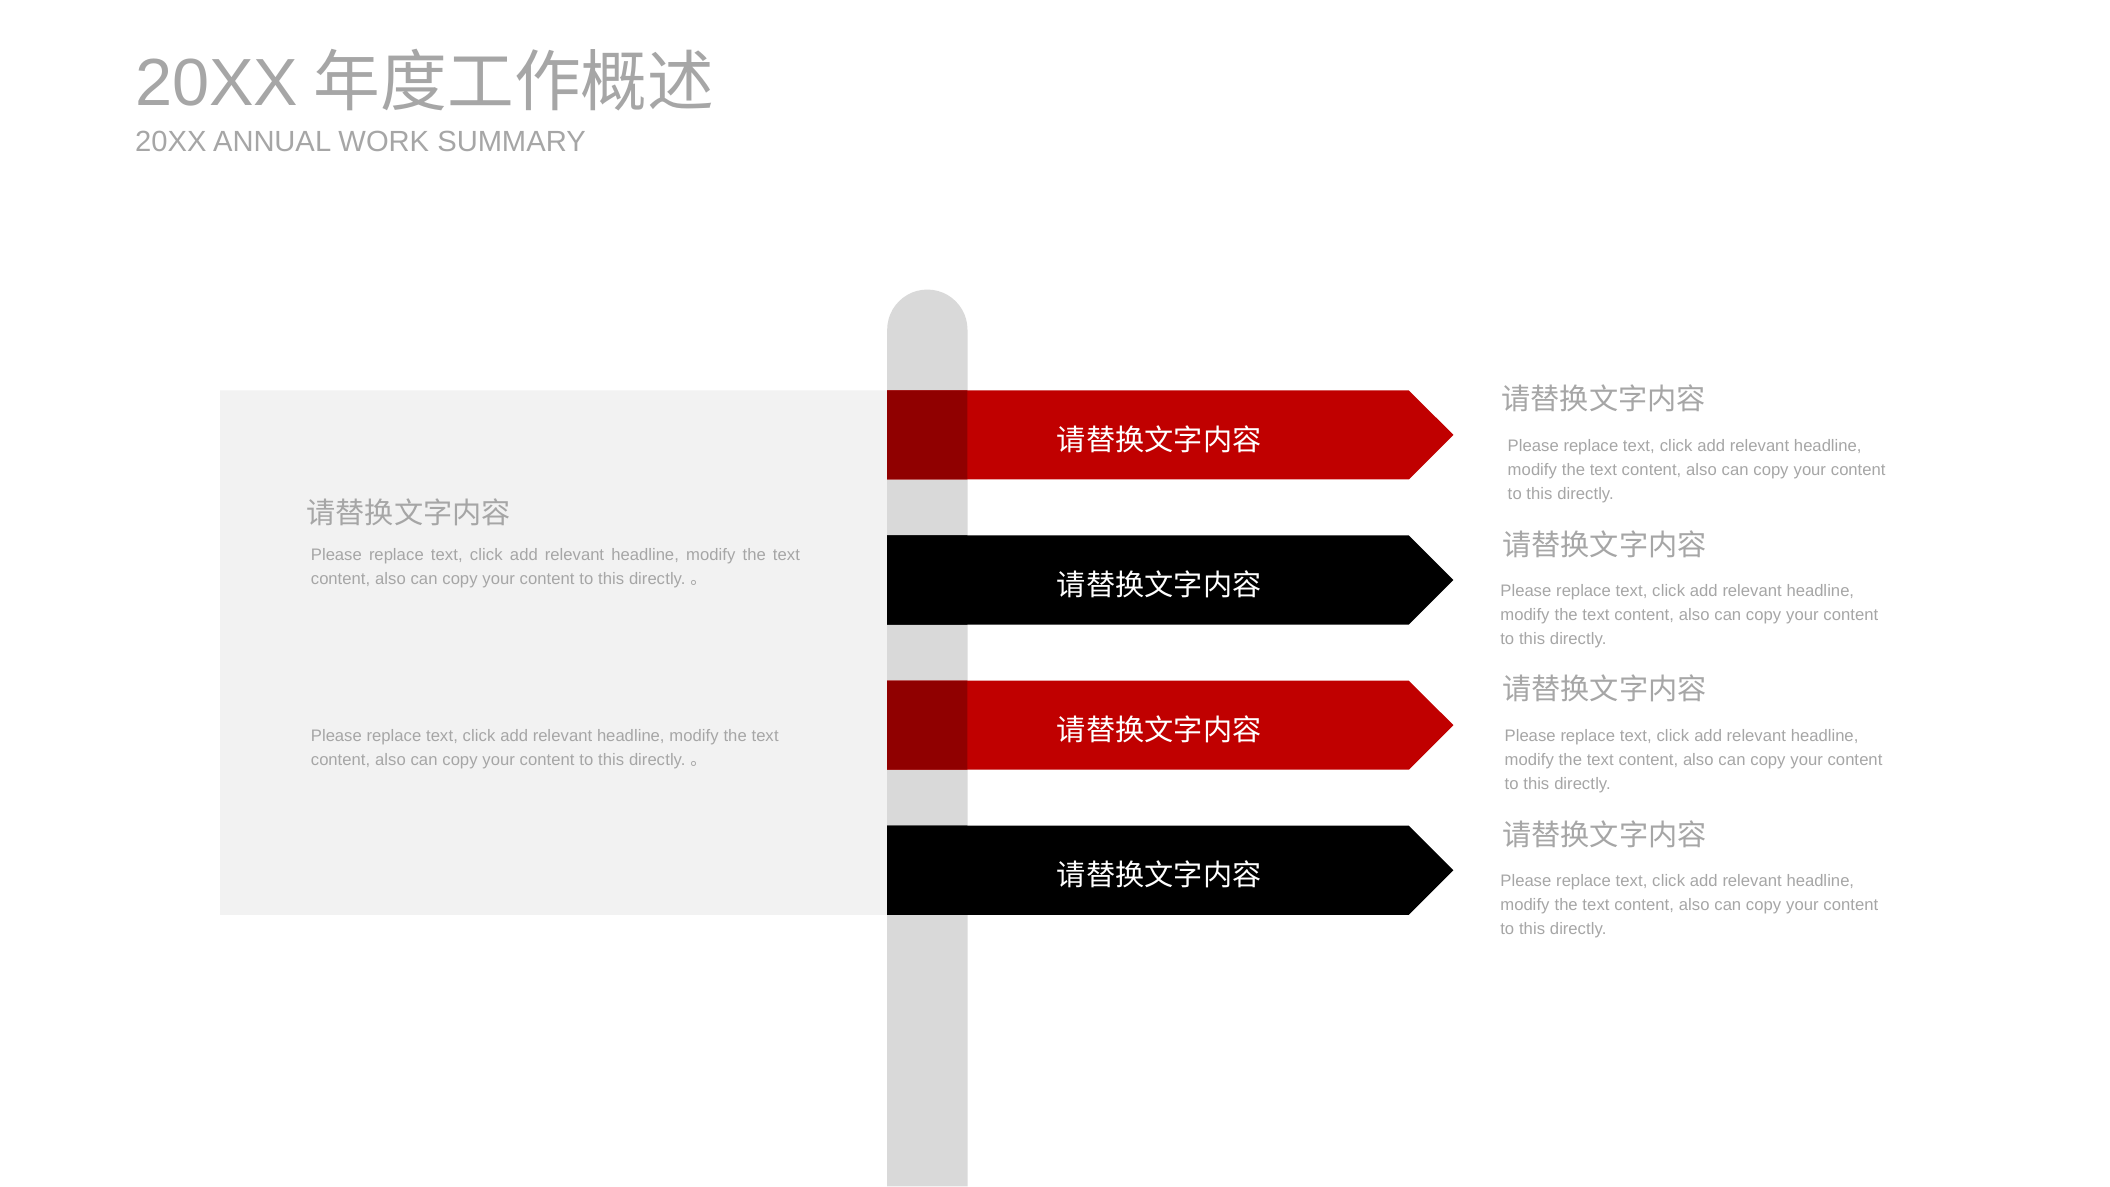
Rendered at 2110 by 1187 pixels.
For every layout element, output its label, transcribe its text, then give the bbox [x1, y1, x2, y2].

text_box 20XX ANNUAL WORK SUMMARY [135, 122, 596, 158]
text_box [887, 535, 1454, 625]
text_box 20XX年度工作概述 [135, 38, 783, 119]
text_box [887, 680, 1454, 770]
text_box [887, 770, 969, 825]
text_box [887, 480, 969, 535]
text_box [887, 625, 969, 680]
text_box [886, 915, 969, 1187]
text_box [886, 288, 969, 390]
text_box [1485, 656, 1900, 800]
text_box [887, 825, 1454, 915]
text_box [1485, 801, 1896, 945]
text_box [887, 390, 1454, 480]
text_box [220, 390, 887, 915]
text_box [1485, 366, 1903, 510]
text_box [1485, 511, 1896, 655]
